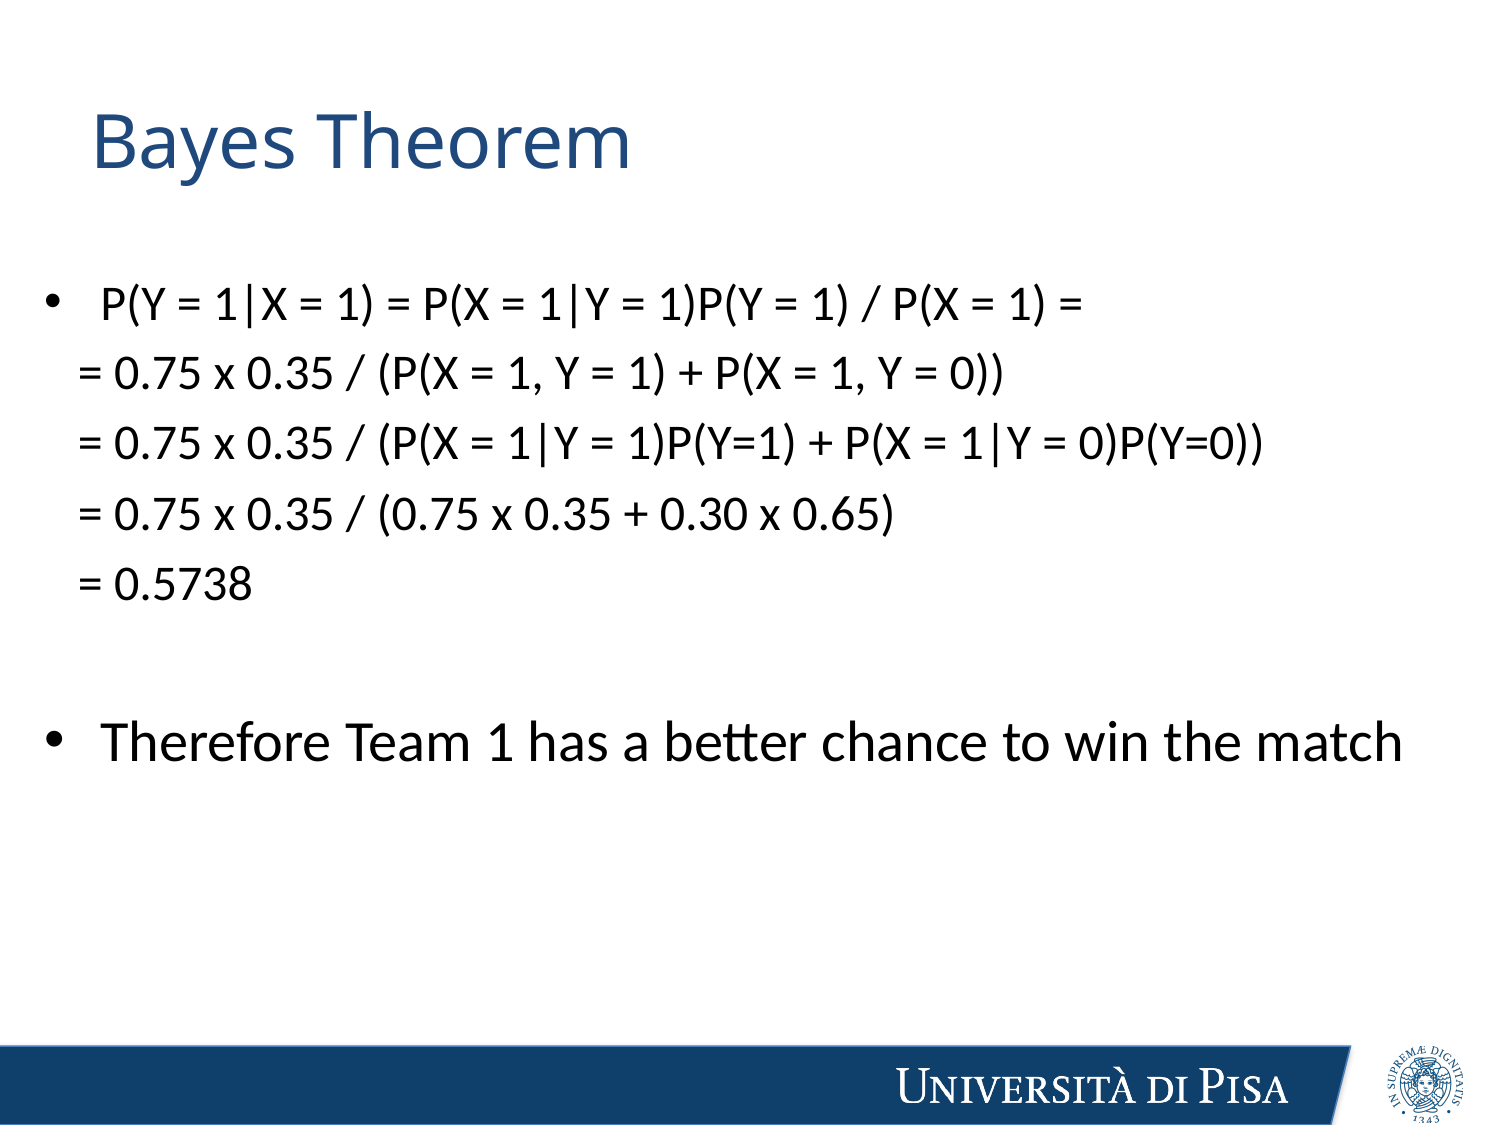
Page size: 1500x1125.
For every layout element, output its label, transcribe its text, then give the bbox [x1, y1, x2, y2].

list P(Y = 1|X = 1) = P(X = 1|Y = 1)P(Y = 1) / P(X = 1) = = 0.75 x 0.35 / (P(X = 1, Y = 1) + P(X = 1, Y = 0)) = 0.75 x 0.35 / (P(X = 1|Y = 1)P(Y=1) + P(X = 1|Y = 0)P(Y=0)) = 0.75 x 0.35 / (0.75 x 0.35 + 0.30 x 0.65) = 0.5738 Therefore Team 1 has a better chance to win the match [29, 262, 1455, 1005]
title Bayes Theorem [75, 45, 1425, 233]
